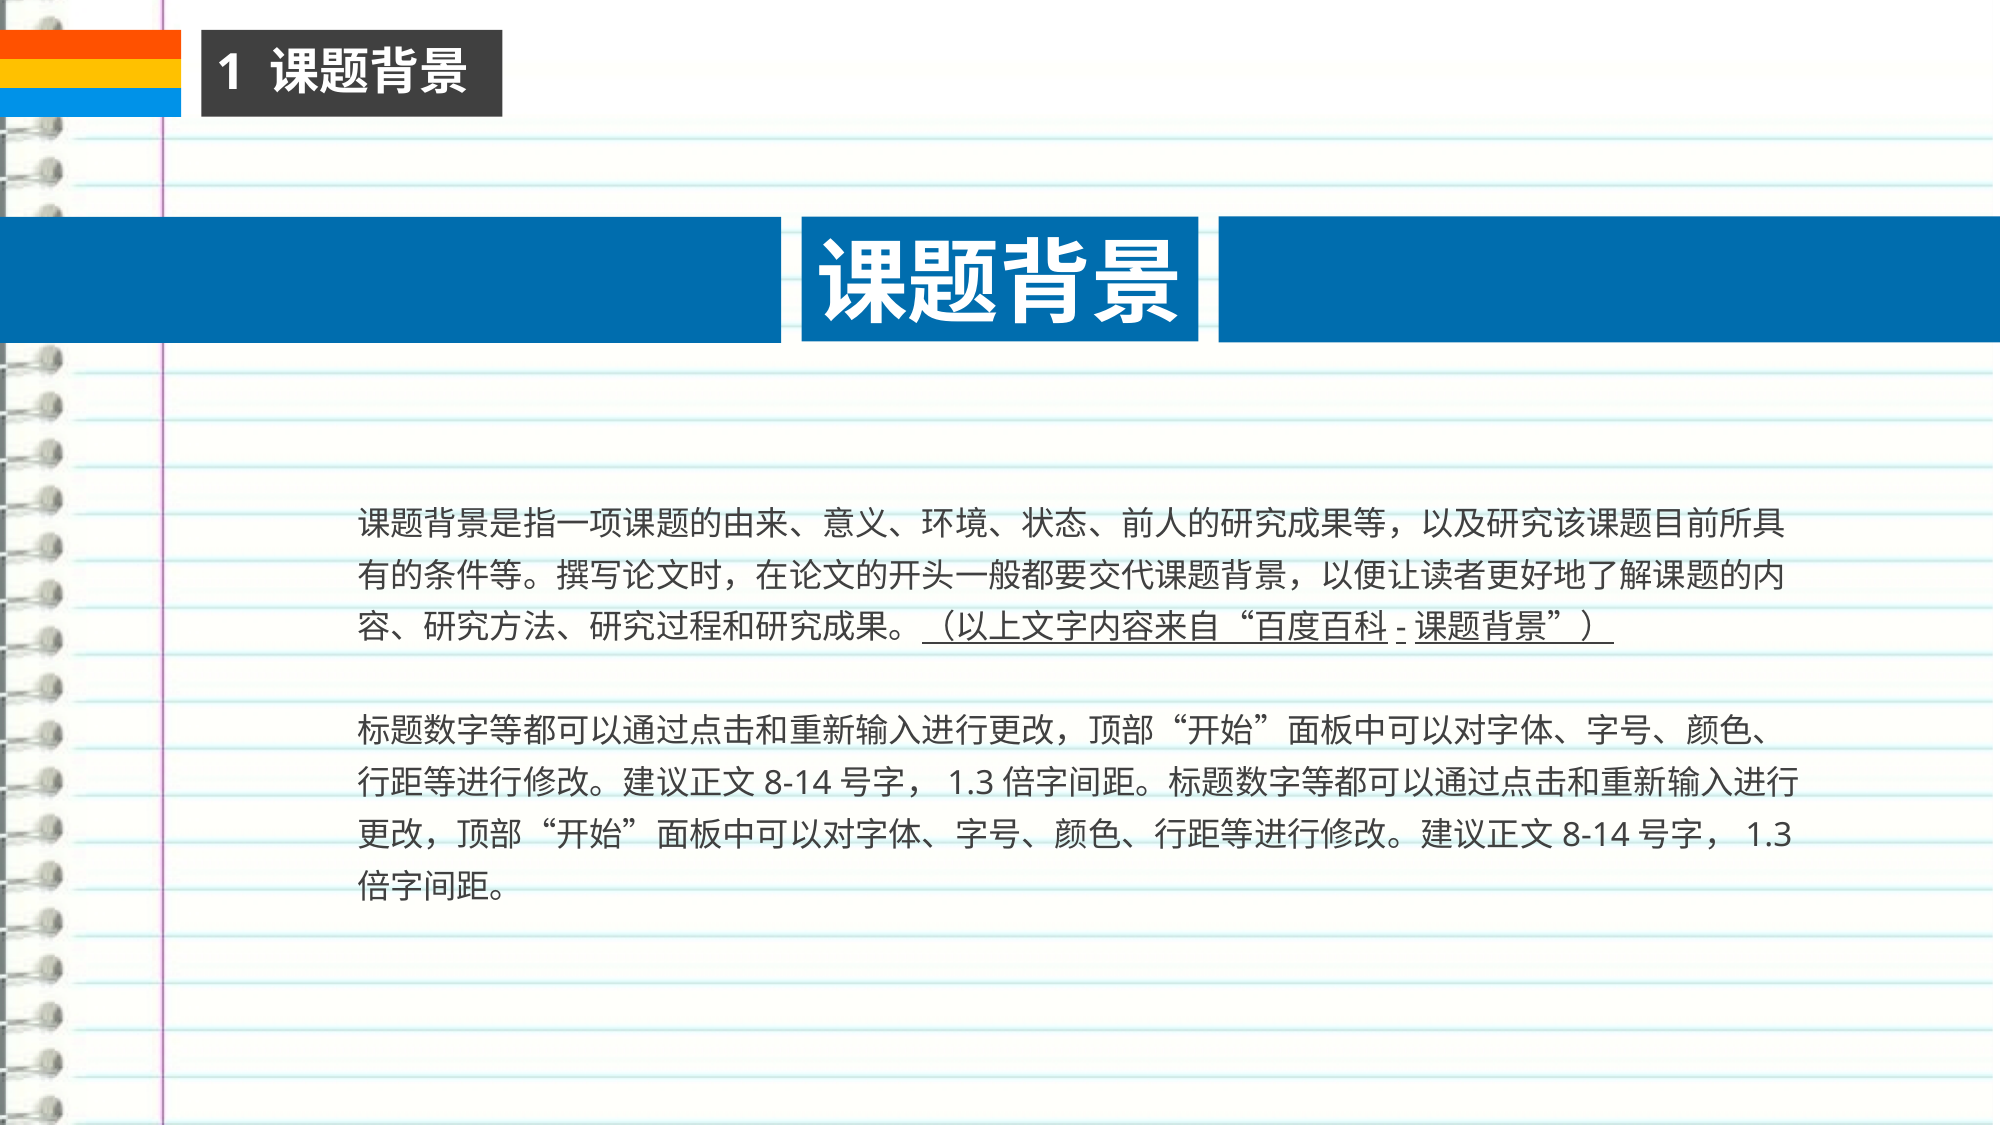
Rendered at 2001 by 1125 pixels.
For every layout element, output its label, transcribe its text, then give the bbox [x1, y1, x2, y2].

text_box [0, 216, 782, 344]
text_box 课题背景是指一项课题的由来、意义、环境、状态、前人的研究成果等，以及研究该课题目前所具有的条件等。撰写论文时，在论文的开头一般都要交代课题背景，以便让读者更好地了解课题的内容、研究方法、研究过程和研究成果。（以上文字内容来自“百度百科-课题背景”） 标题数字等都可以通过点击和重新输入进行更改，顶部“开始”面板中可以对字体、字号、颜色、行距等进行修改。建议正文8-14号字，1.3倍字间距。标题数字等都可以通过点击和重新输入进行更改，顶部“开始”面板中可以对字体、字号、颜色、行距等进行修改。建议正文8-14号字，1.3倍字间距。 [342, 482, 1817, 913]
list 1 课题背景 [200, 29, 503, 118]
picture [0, 0, 2001, 1125]
text_box 课题背景 [801, 216, 1199, 342]
text_box [1218, 215, 2000, 343]
